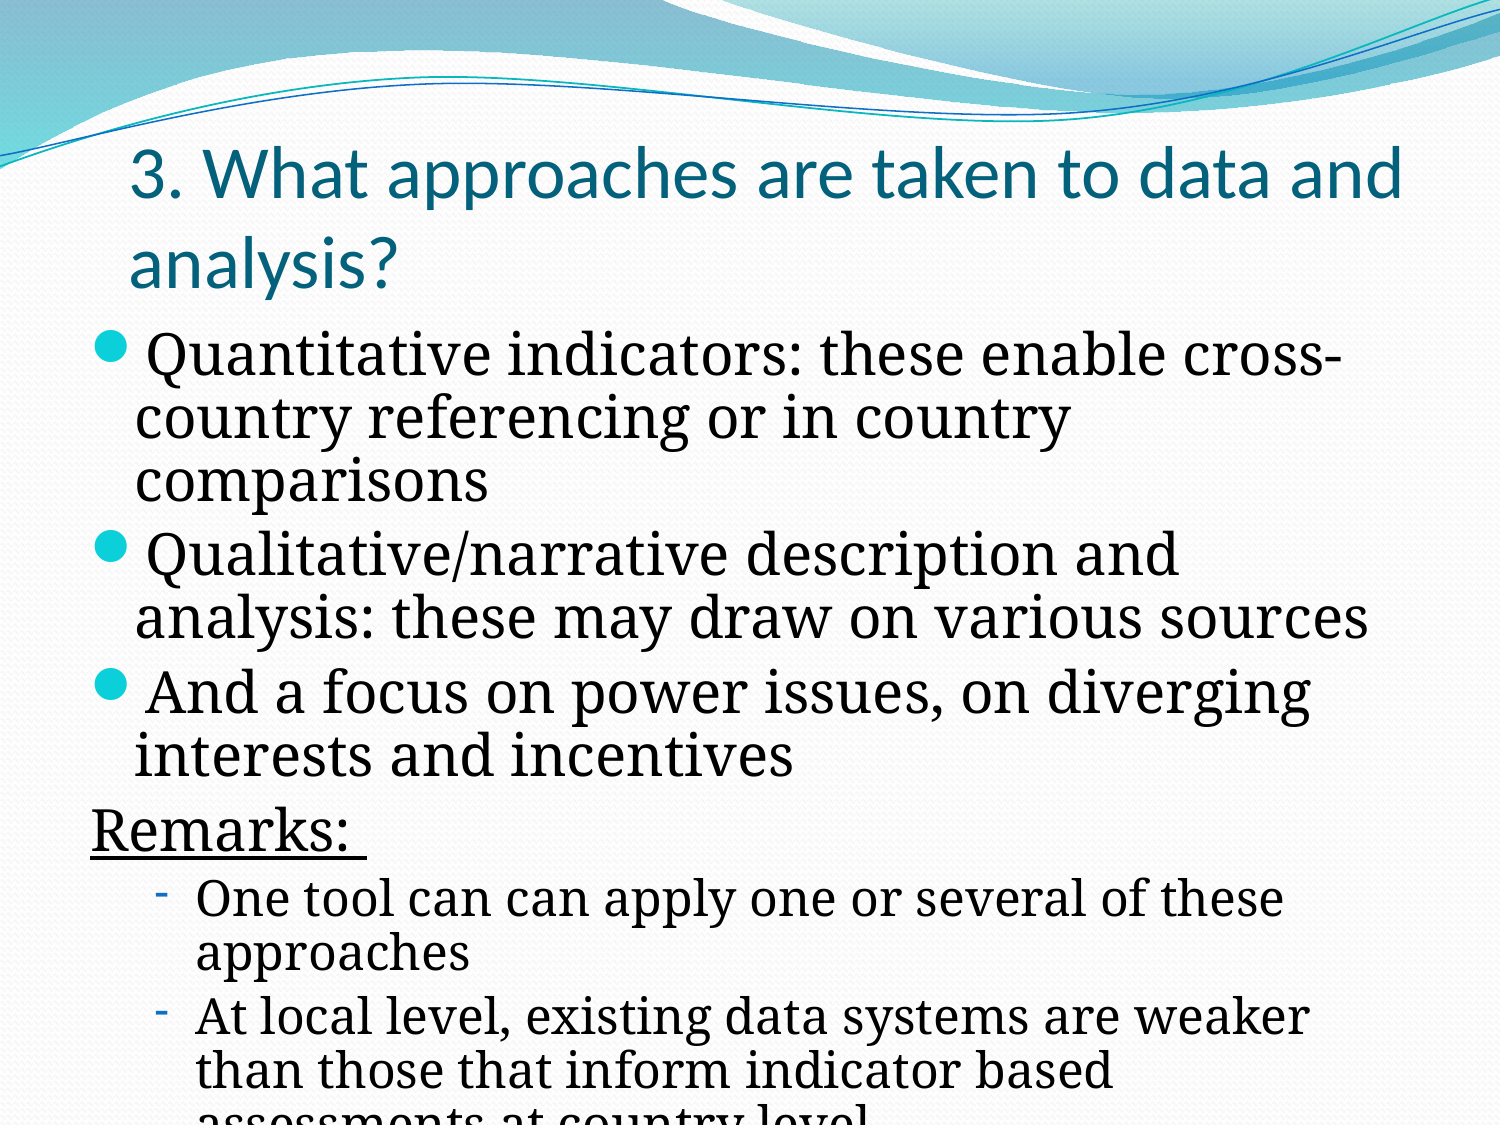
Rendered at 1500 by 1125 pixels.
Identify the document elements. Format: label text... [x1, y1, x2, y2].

list Quantitative indicators: these enable cross-country referencing or in country comparisons Qualitative/narrative description and analysis: these may draw on various sources And a focus on power issues, on diverging interests and incentives Remarks: One tool can can apply one or several of these approaches At local level, existing data systems are weaker than those that inform indicator based assessments at country level [74, 317, 1426, 1038]
title 3. What approaches are taken to data and analysis? [128, 115, 1426, 304]
